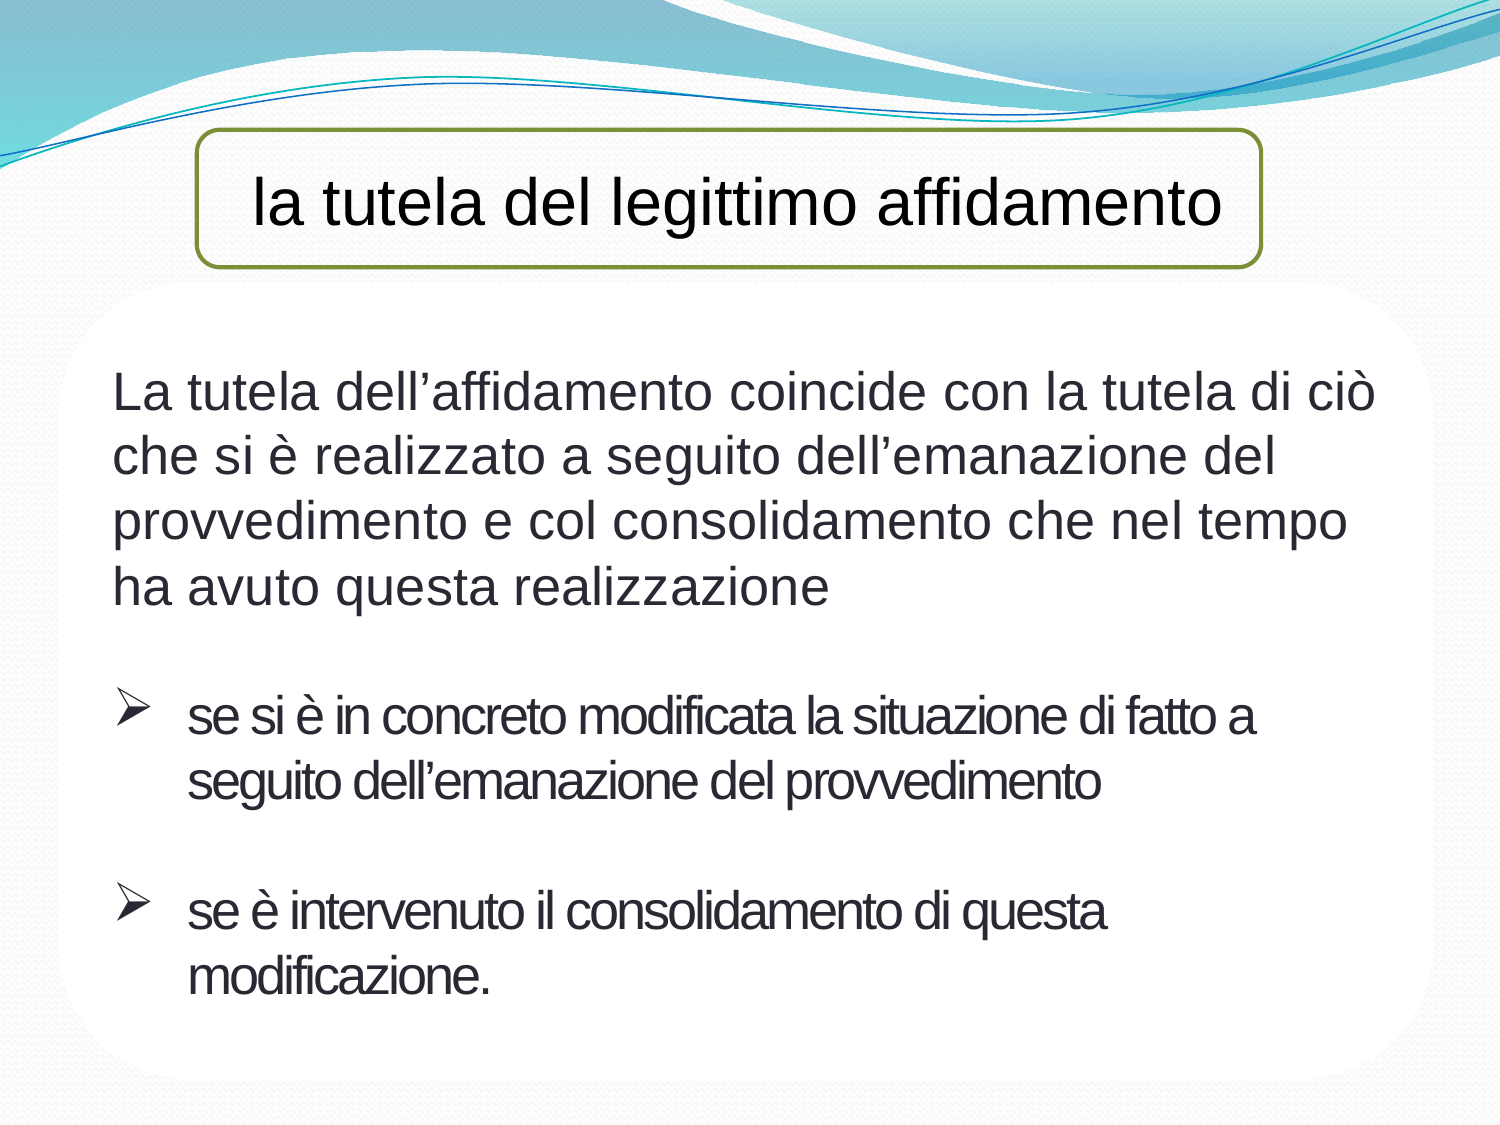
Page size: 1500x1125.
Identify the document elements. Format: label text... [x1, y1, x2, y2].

text_box La tutela dell’affidamento coincide con la tutela di ciò che si è realizzato a seguito dell’emanazione del provvedimento e col consolidamento che nel tempo ha avuto questa realizzazione se si è in concreto modificata la situazione di fatto a seguito dell’emanazione del provvedimento se è intervenuto il consolidamento di questa modificazione. [56, 280, 1436, 1082]
text_box la tutela del legittimo affidamento [194, 127, 1264, 270]
